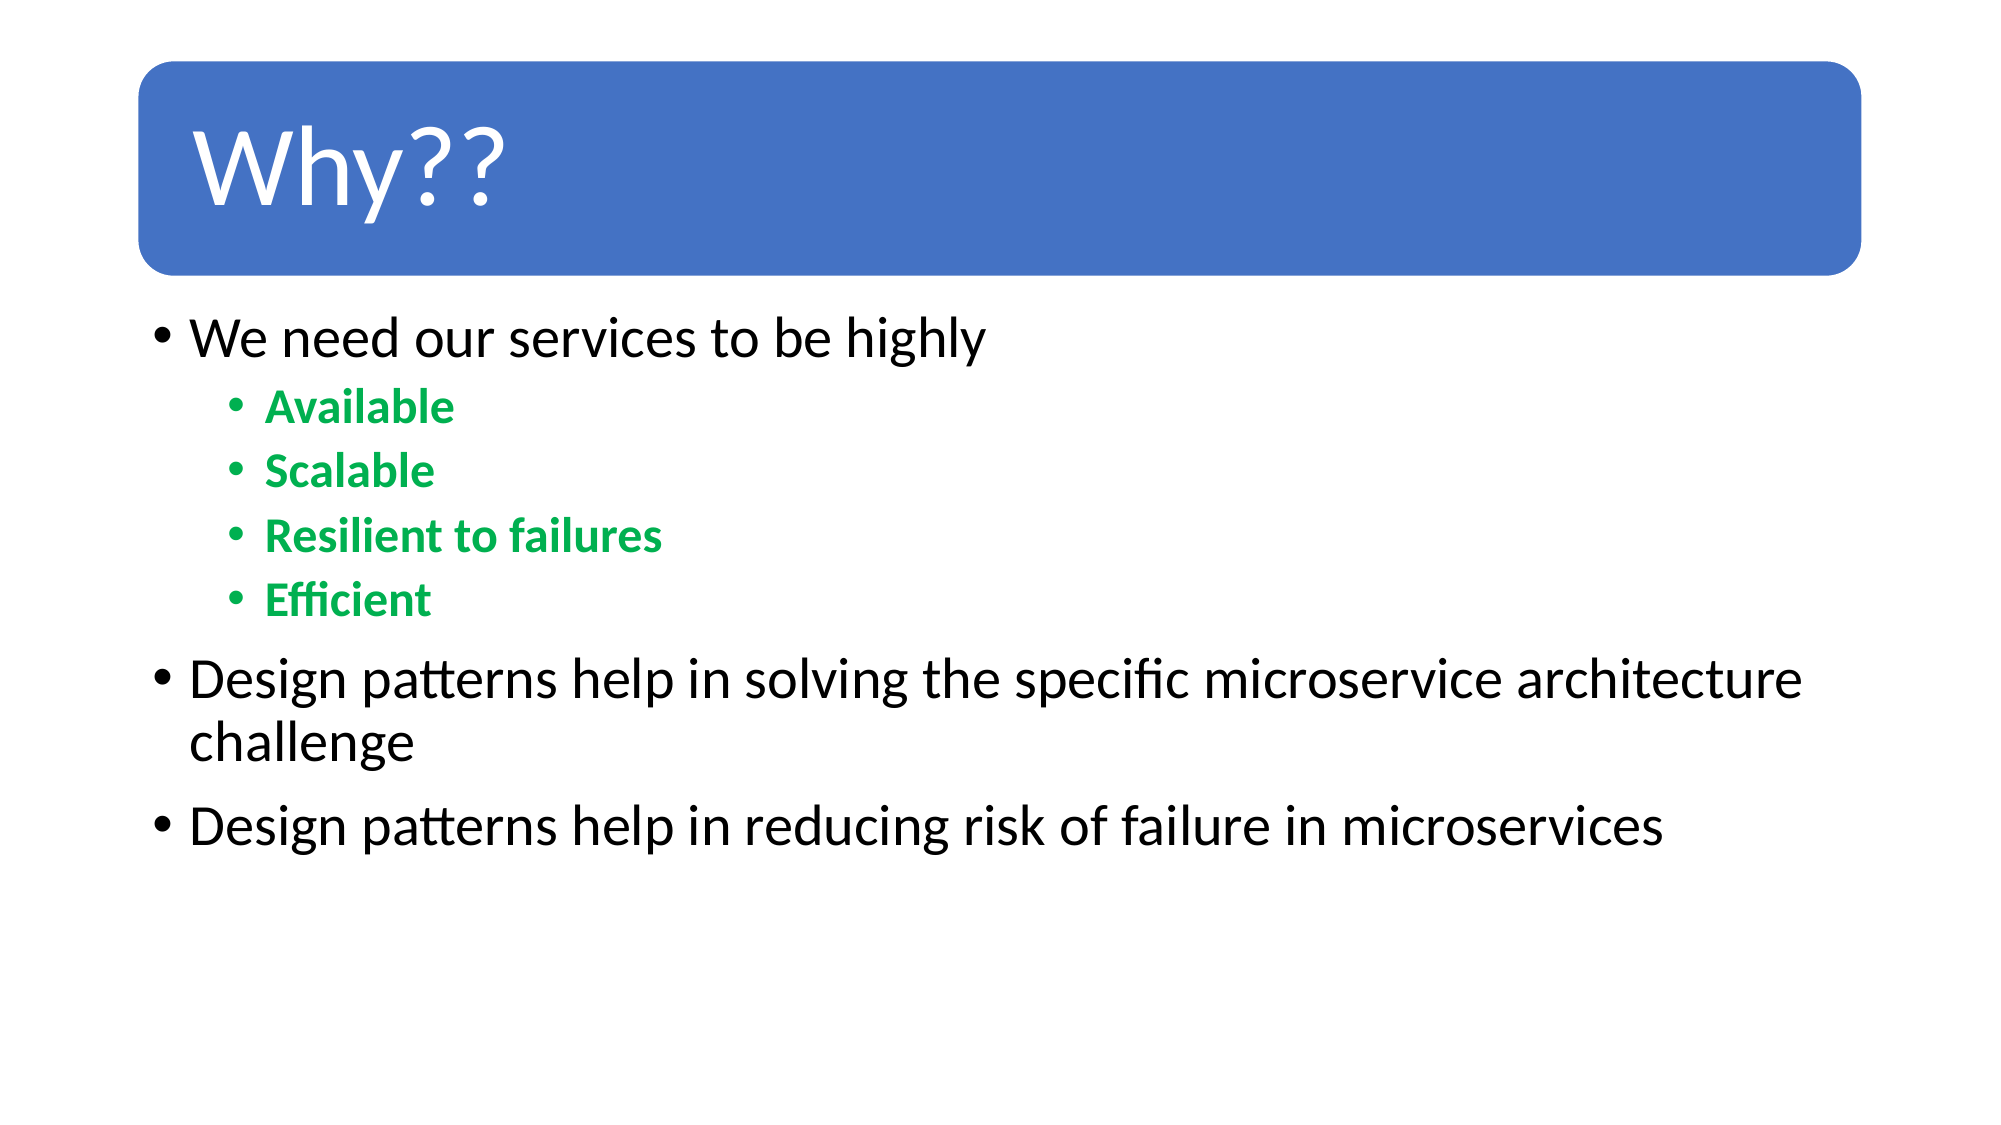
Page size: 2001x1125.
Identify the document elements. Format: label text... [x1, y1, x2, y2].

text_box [137, 59, 1863, 278]
list We need our services to be highly Available Scalable Resilient to failures Efficient Design patterns help in solving the specific microservice architecture challenge Design patterns help in reducing risk of failure in microservices [137, 299, 1863, 1014]
